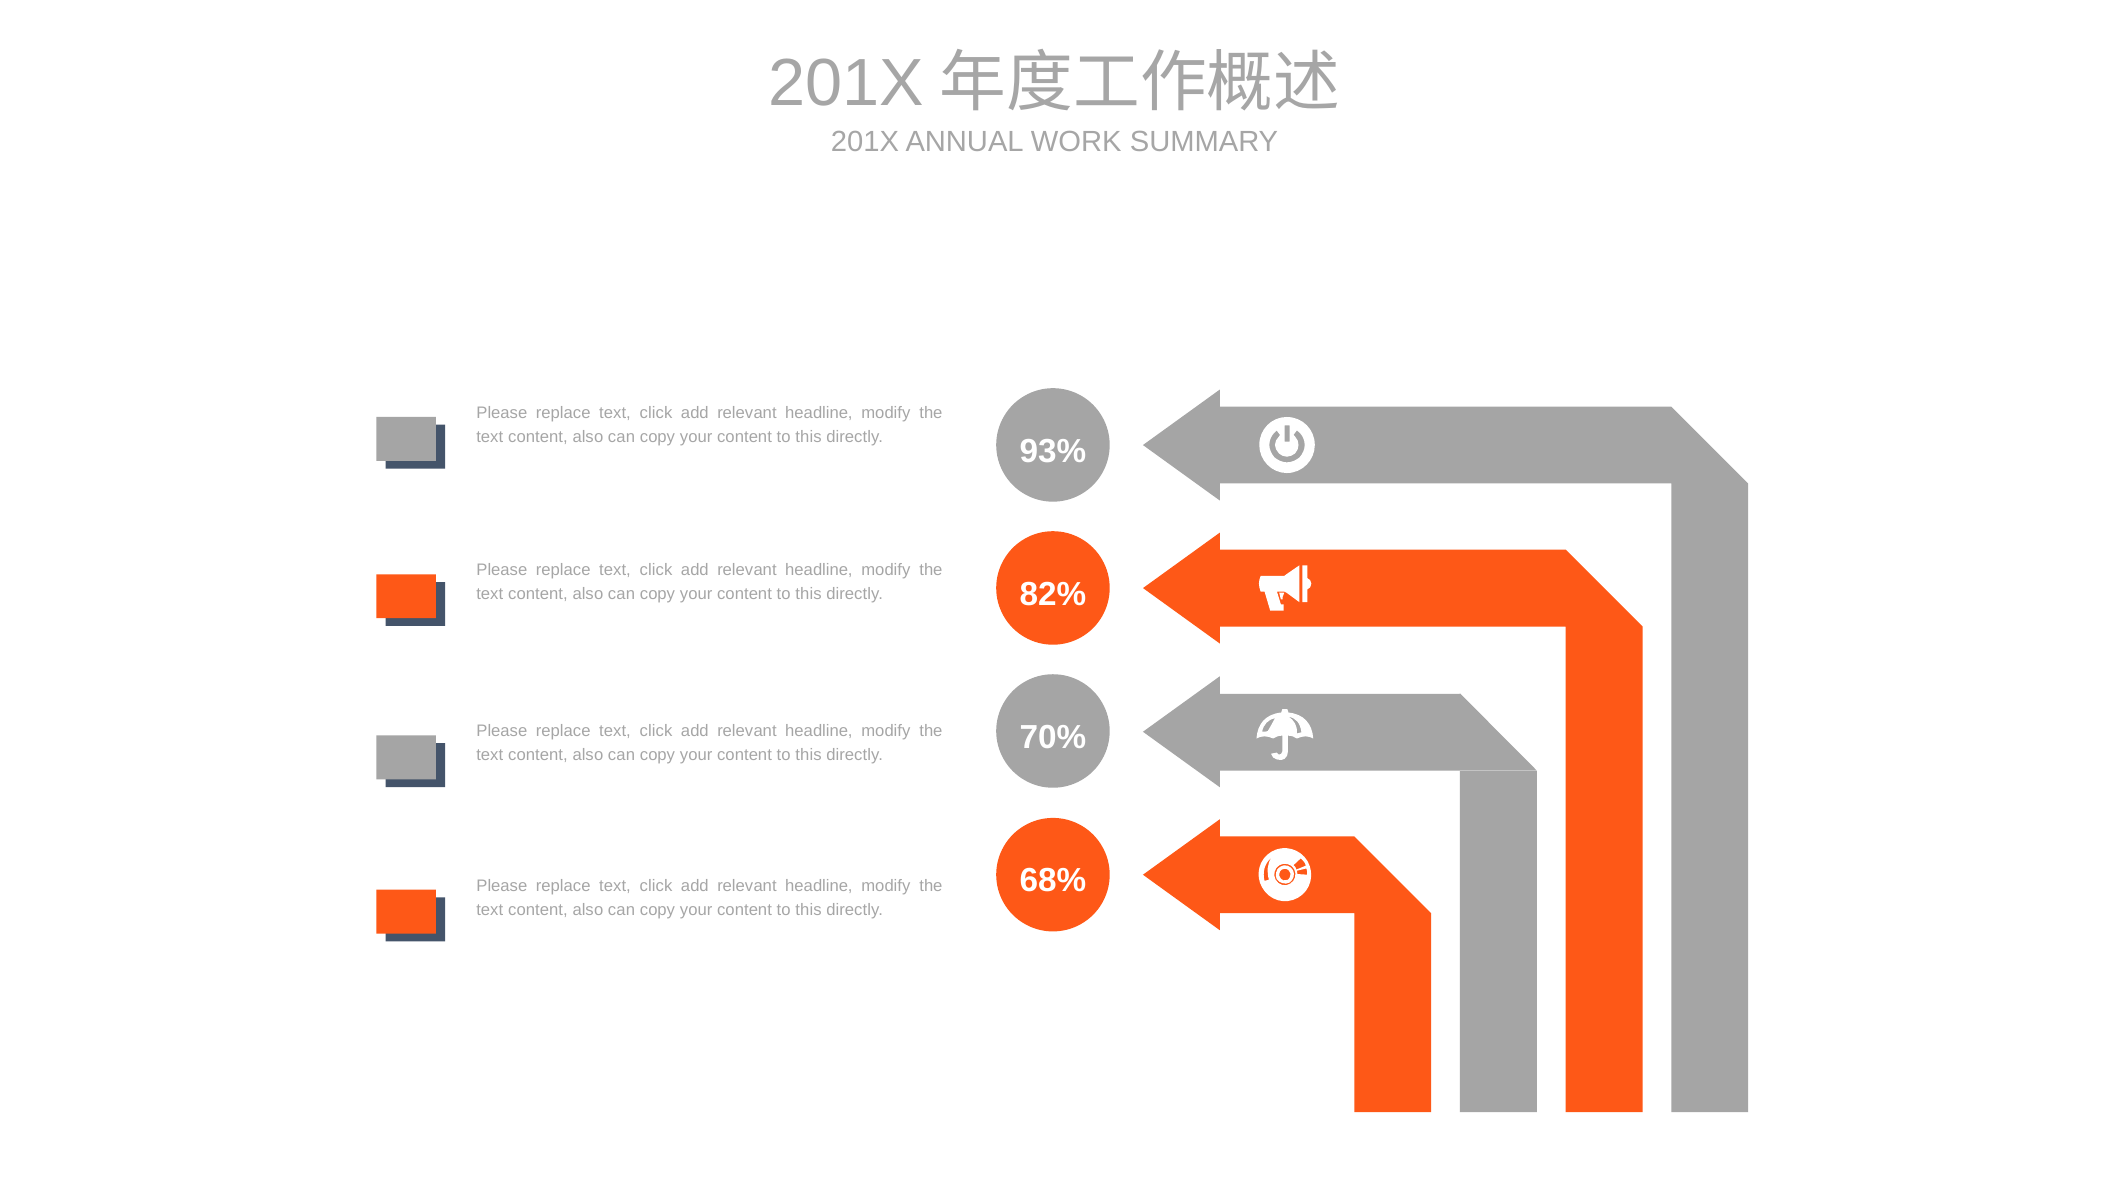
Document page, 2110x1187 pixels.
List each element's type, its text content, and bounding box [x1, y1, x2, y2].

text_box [376, 574, 446, 626]
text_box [1142, 819, 1432, 1112]
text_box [1142, 389, 1749, 1112]
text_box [376, 889, 446, 942]
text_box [376, 416, 446, 469]
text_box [996, 817, 1110, 932]
text_box 201X ANNUAL WORK SUMMARY [824, 122, 1285, 158]
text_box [996, 388, 1110, 502]
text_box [996, 531, 1110, 645]
text_box Please replace text, click add relevant headline, modify the text content, also can copy your content to this directly. [461, 390, 959, 453]
text_box Please replace text, click add relevant headline, modify the text content, also can copy your content to this directly. [461, 547, 959, 611]
text_box Please replace text, click add relevant headline, modify the text content, also can copy your content to this directly. [461, 863, 959, 926]
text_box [376, 735, 446, 788]
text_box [996, 674, 1110, 788]
text_box 201X年度工作概述 [730, 38, 1379, 119]
text_box Please replace text, click add relevant headline, modify the text content, also can copy your content to this directly. [461, 708, 959, 772]
